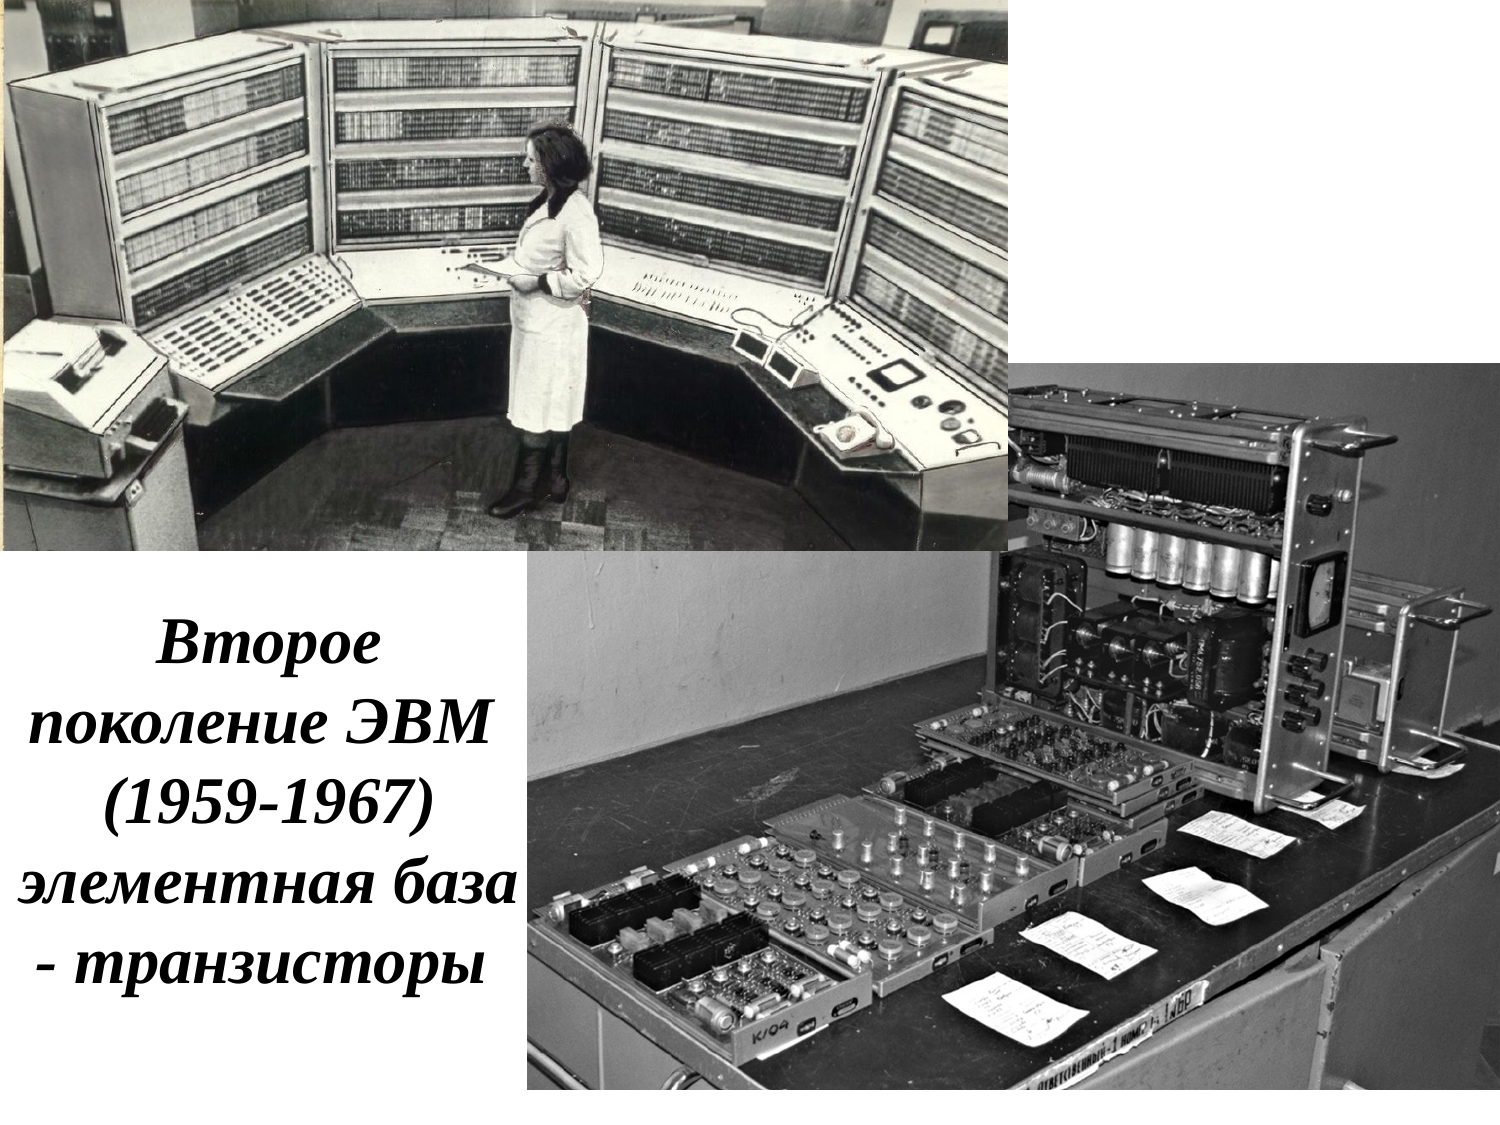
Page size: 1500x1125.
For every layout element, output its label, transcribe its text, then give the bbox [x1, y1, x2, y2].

title Второе поколение ЭВМ (1959-1967) элементная база - транзисторы [0, 558, 521, 1043]
picture [0, 0, 1500, 1091]
